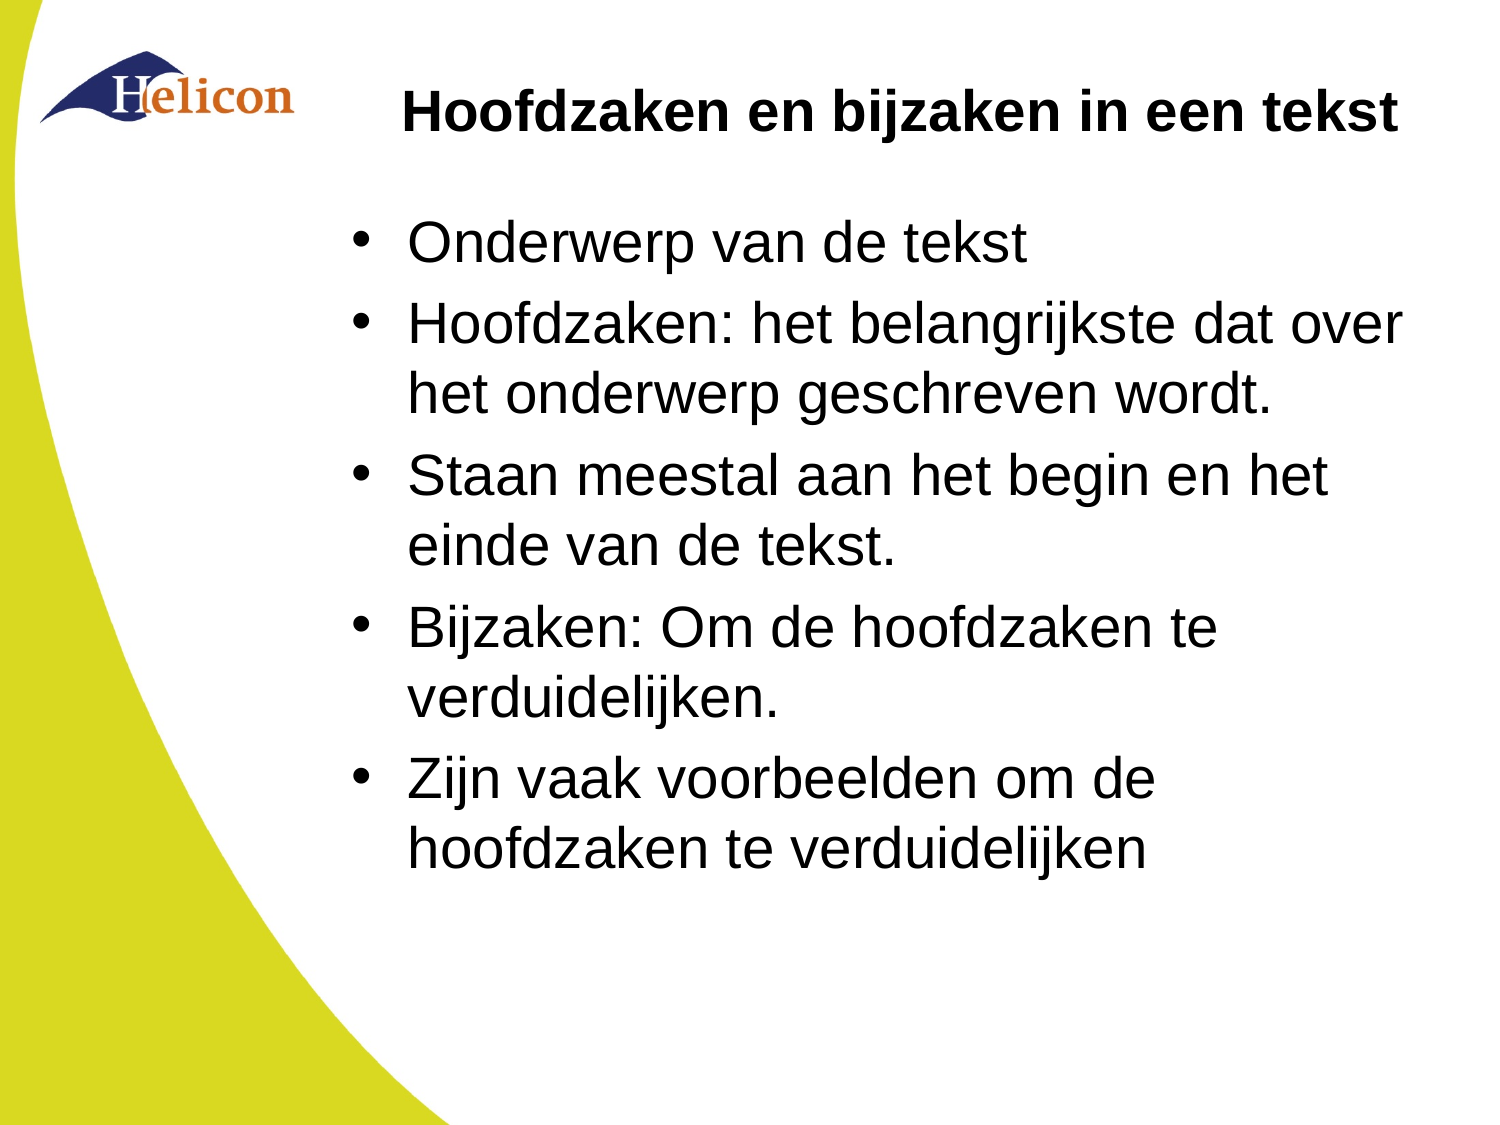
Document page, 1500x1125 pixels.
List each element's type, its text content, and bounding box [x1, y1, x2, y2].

picture [0, 0, 1500, 1125]
title Hoofdzaken en bijzaken in een tekst [324, 54, 1415, 161]
list Onderwerp van de tekst Hoofdzaken: het belangrijkste dat over het onderwerp geschreven wordt. Staan meestal aan het begin en het einde van de tekst. Bijzaken: Om de hoofdzaken te verduidelijken. Zijn vaak voorbeelden om de hoofdzaken te verduidelijken [336, 196, 1425, 1005]
